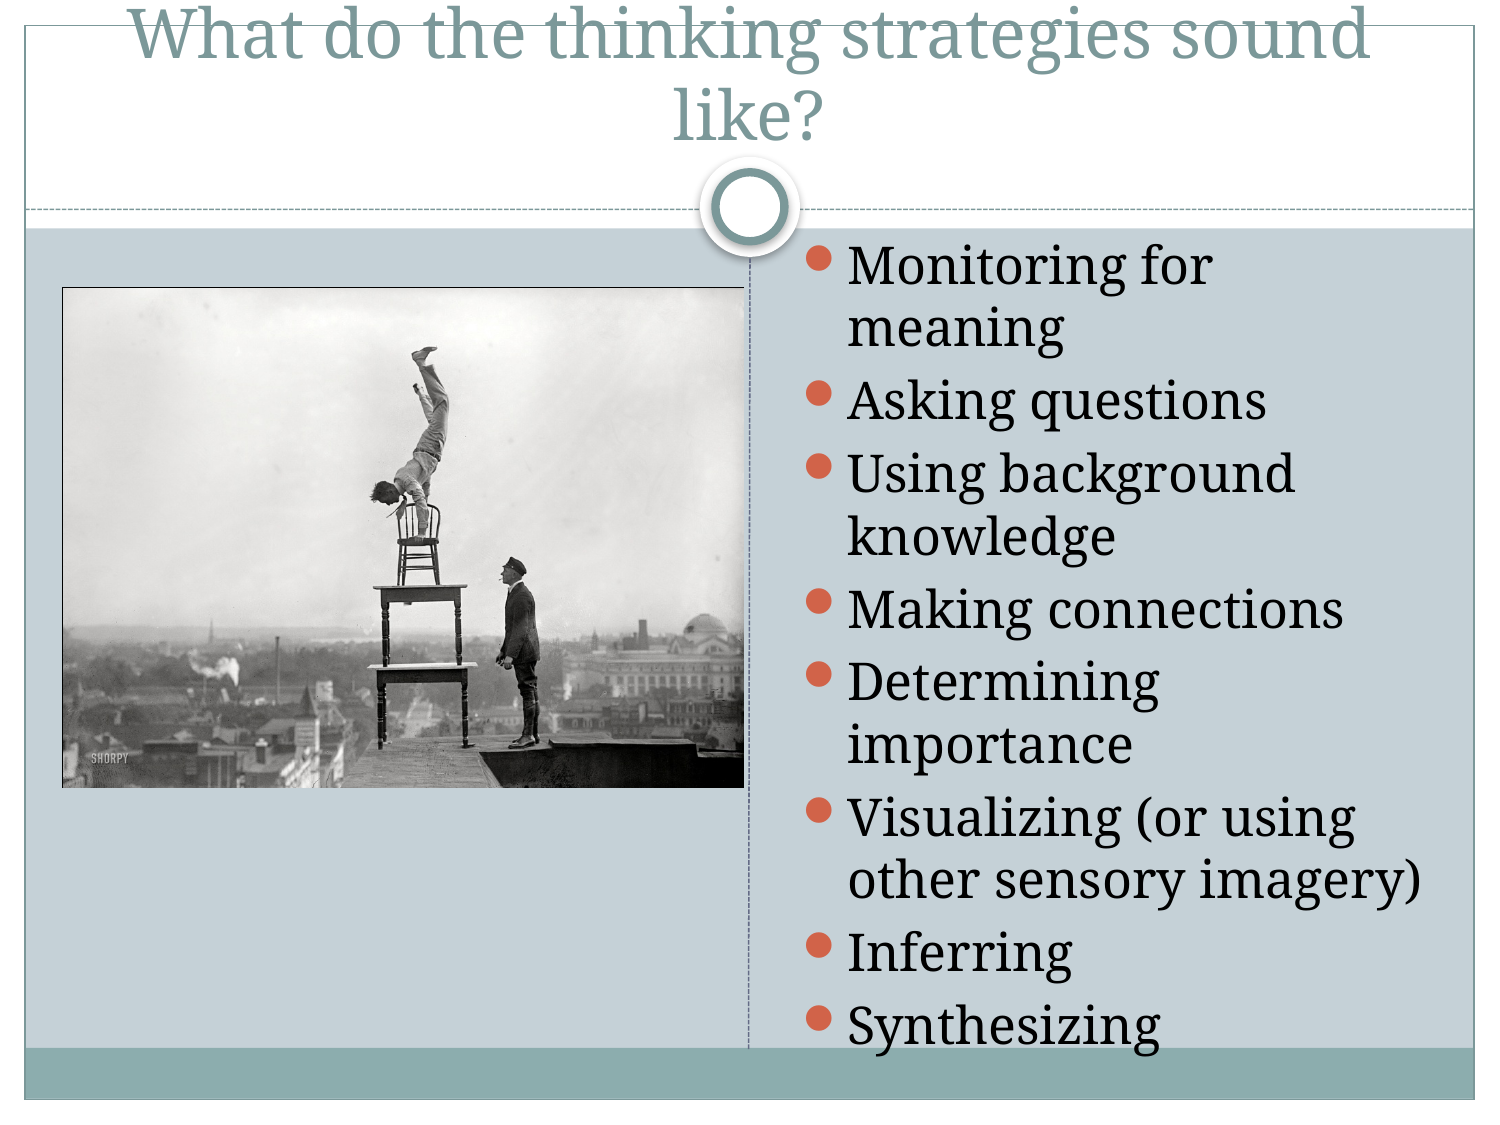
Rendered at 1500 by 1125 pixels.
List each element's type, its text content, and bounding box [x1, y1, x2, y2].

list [62, 287, 744, 788]
list Monitoring for meaning Asking questions Using background knowledge Making connections Determining importance Visualizing (or using other sensory imagery) Inferring Synthesizing [787, 224, 1450, 993]
title What do the thinking strategies sound like? [49, 37, 1450, 162]
